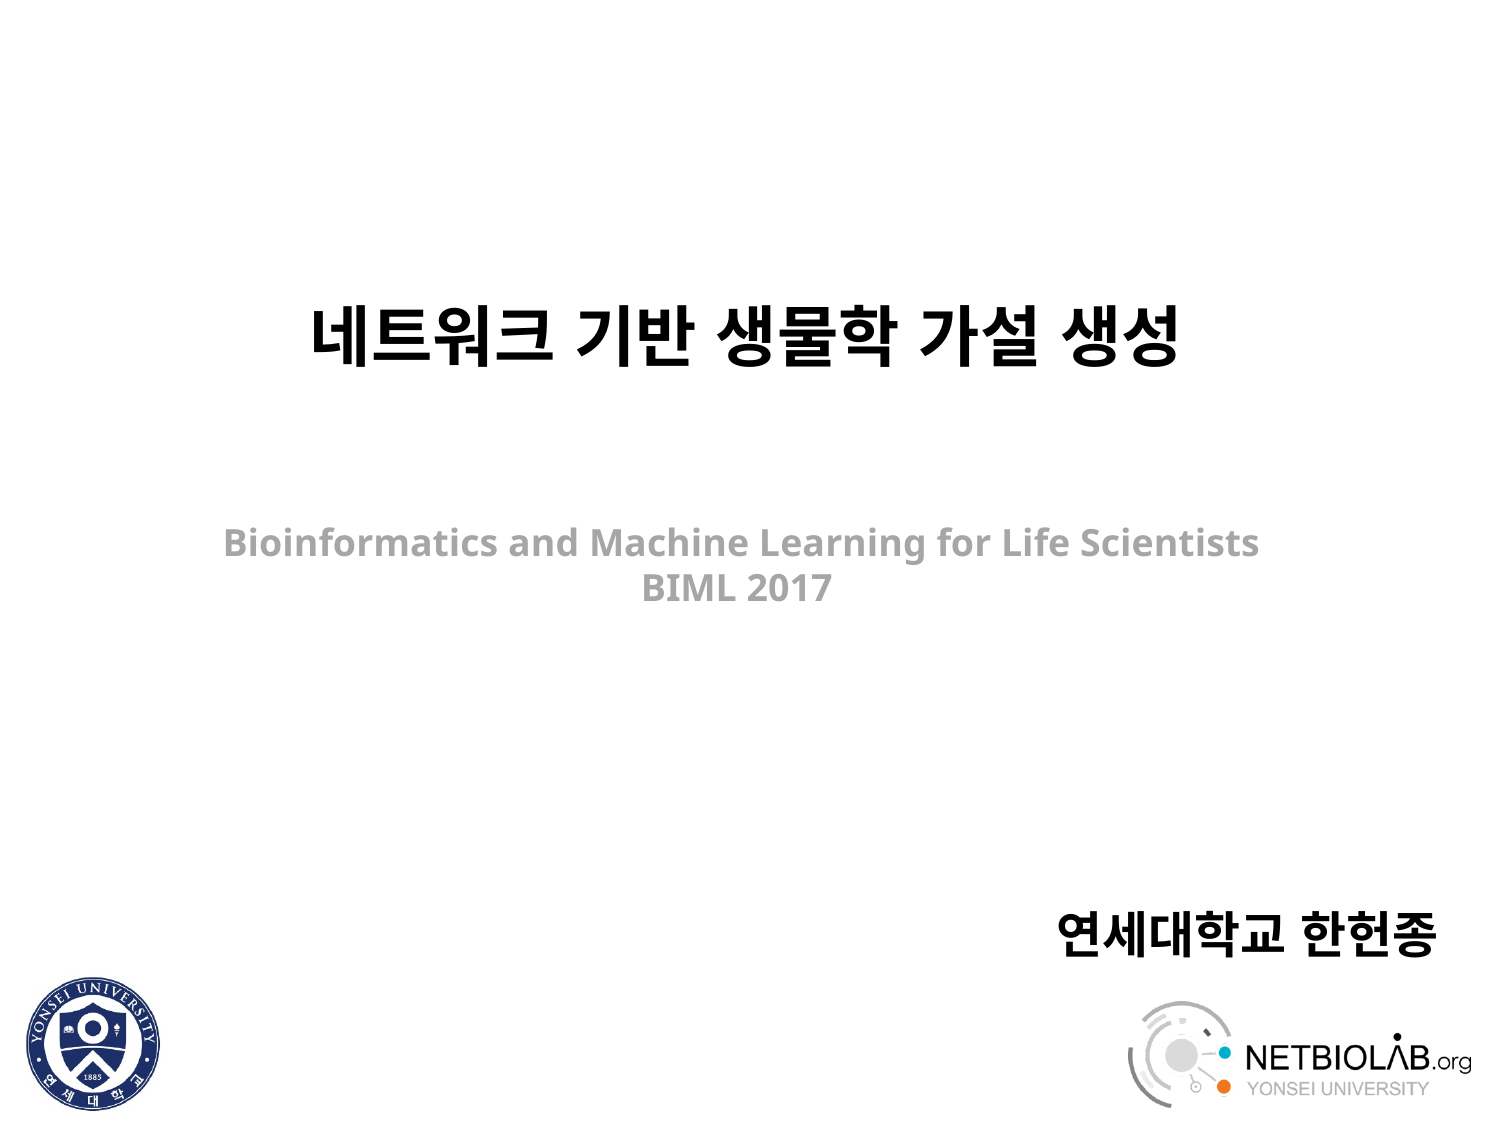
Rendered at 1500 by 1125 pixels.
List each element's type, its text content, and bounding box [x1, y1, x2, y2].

picture [24, 975, 161, 1112]
text_box 네트워크 기반 생물학 가설 생성 [294, 287, 1200, 382]
text_box Bioinformatics and Machine Learning for Life Scientists BIML 2017 [207, 511, 1277, 617]
picture [1127, 1001, 1471, 1108]
text_box 연세대학교 한헌종 [1042, 895, 1454, 971]
